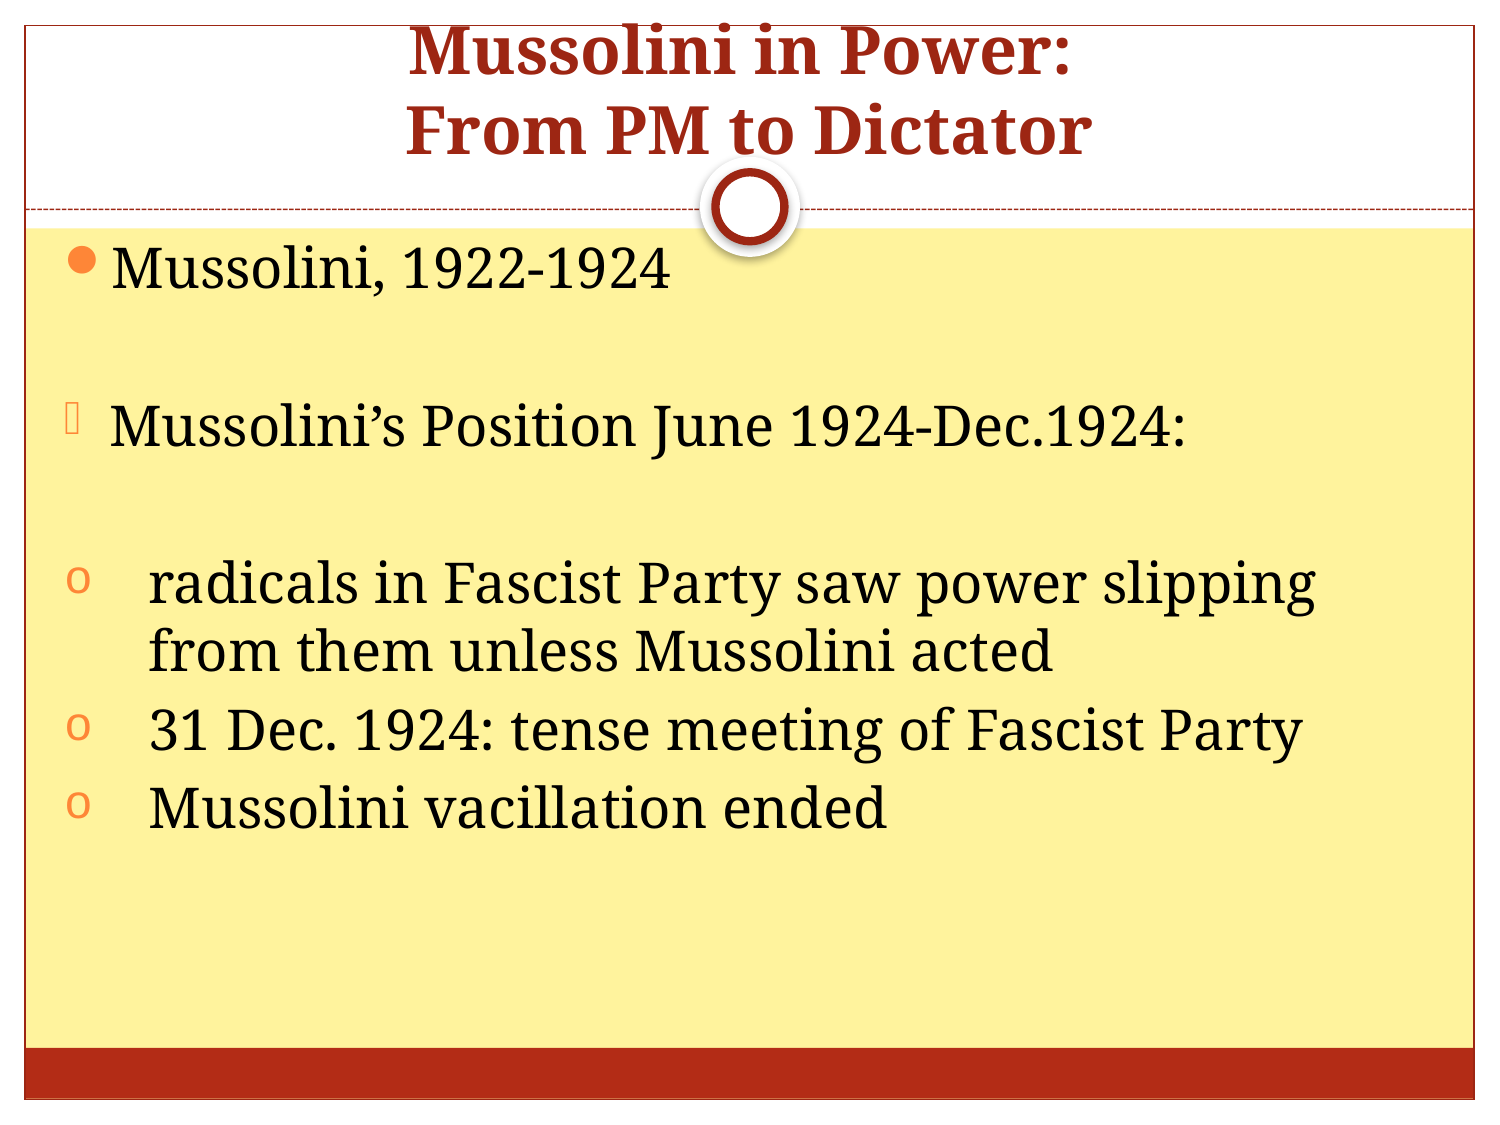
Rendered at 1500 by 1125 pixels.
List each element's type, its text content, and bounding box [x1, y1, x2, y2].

list Mussolini, 1922-1924 Mussolini’s Position June 1924-Dec.1924: radicals in Fascist Party saw power slipping from them unless Mussolini acted 31 Dec. 1924: tense meeting of Fascist Party Mussolini vacillation ended [49, 224, 1445, 1050]
title Mussolini in Power: From PM to Dictator [49, 0, 1450, 175]
